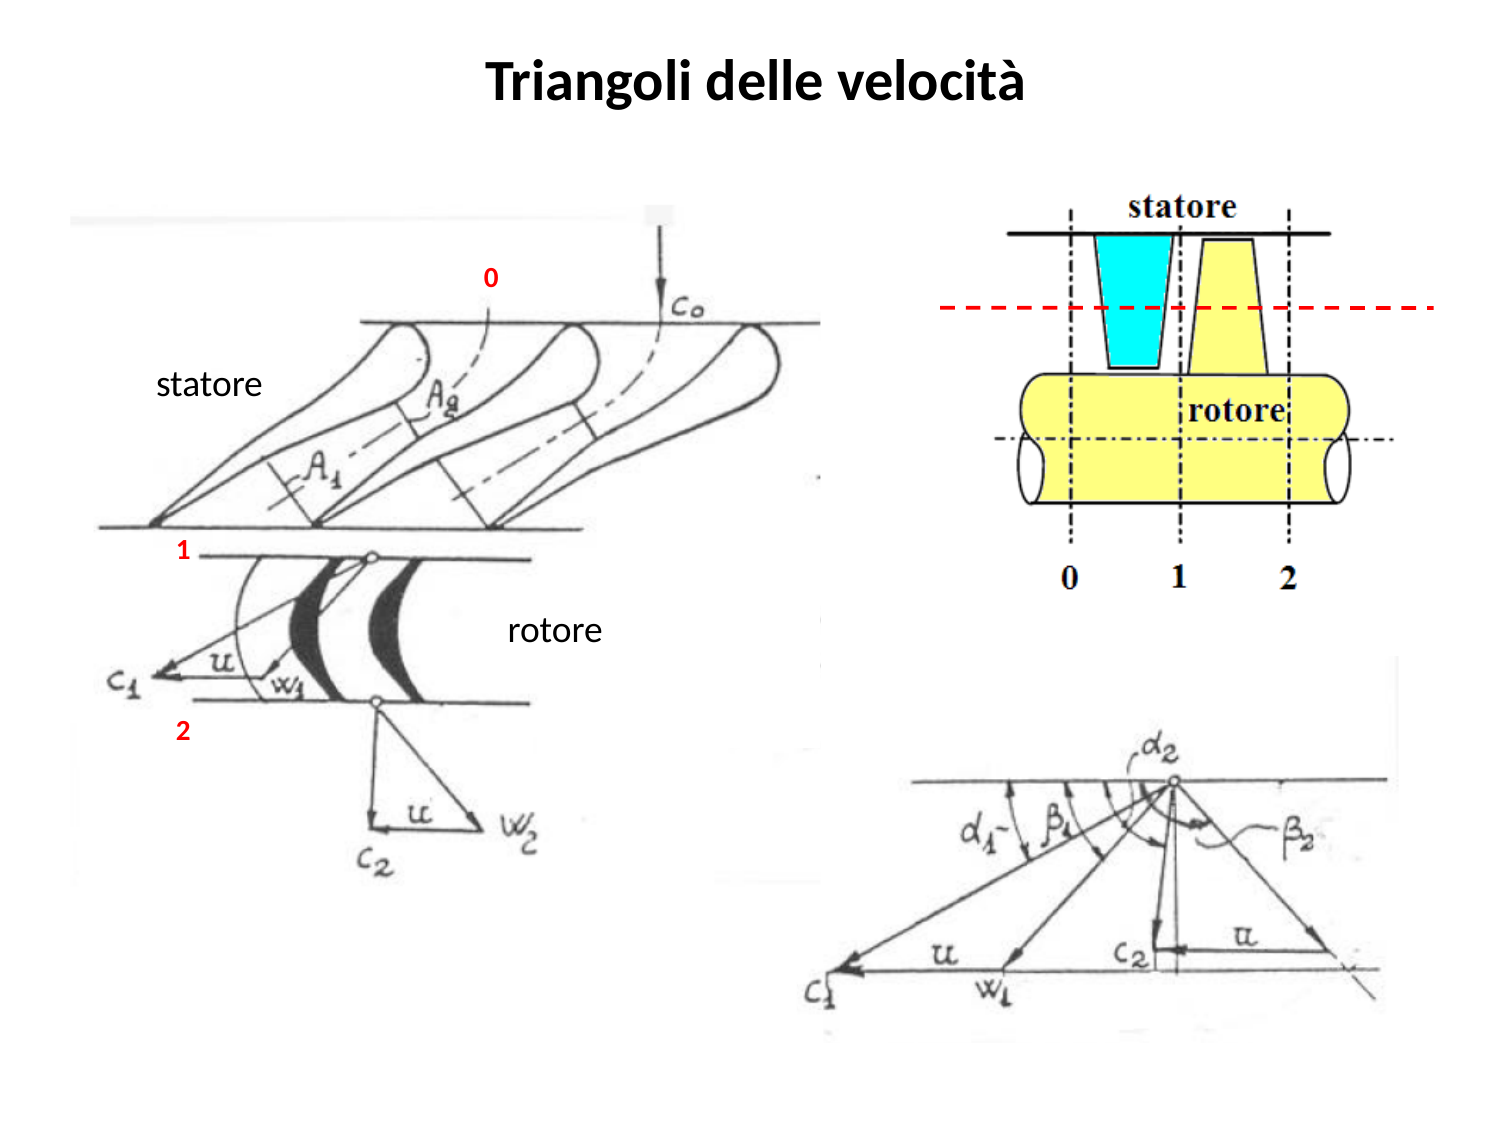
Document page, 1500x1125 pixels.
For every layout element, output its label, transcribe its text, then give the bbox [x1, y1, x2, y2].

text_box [784, 644, 1430, 1044]
picture [984, 309, 1427, 644]
text_box Triangoli delle velocità [304, 35, 1207, 120]
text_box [70, 197, 821, 903]
picture [984, 163, 1427, 307]
